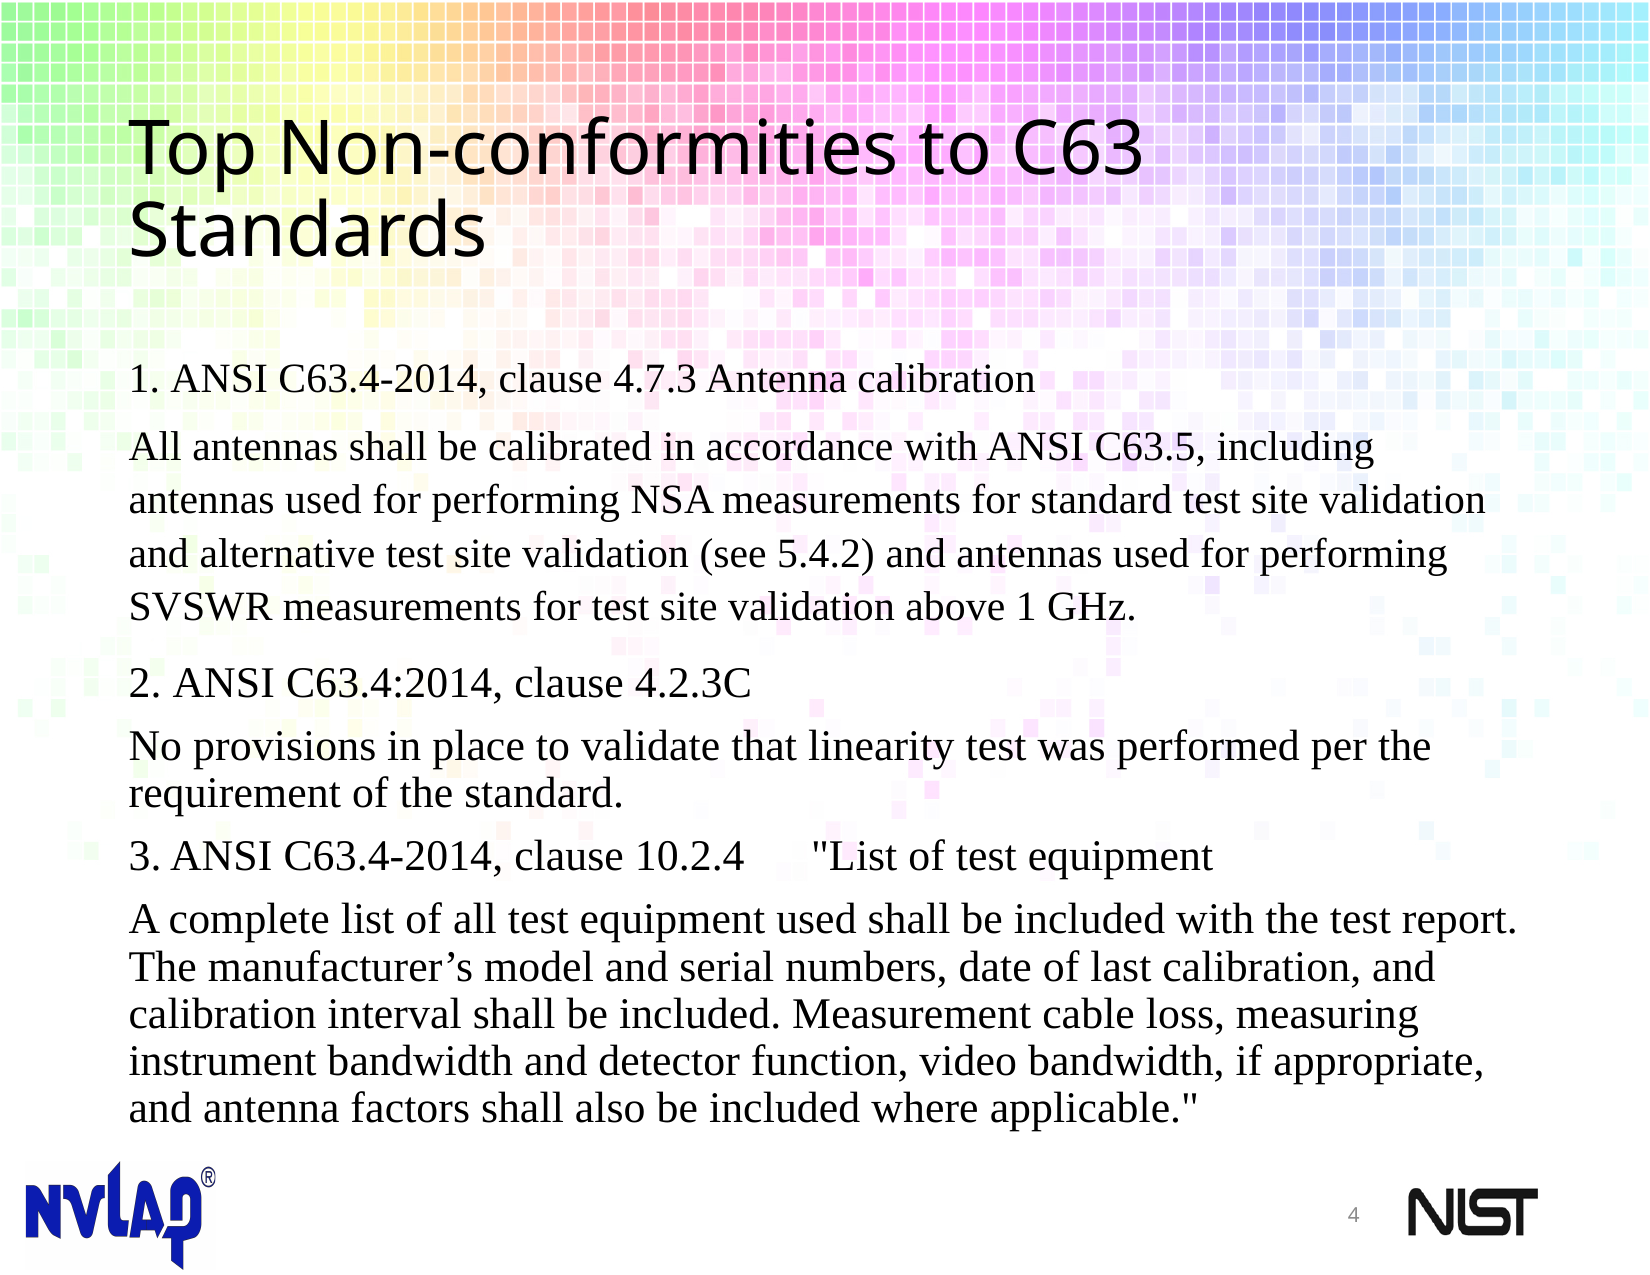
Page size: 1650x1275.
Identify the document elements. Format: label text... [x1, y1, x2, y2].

slide_number 4 [1165, 1181, 1375, 1250]
title Top Non-conformities to C63 Standards [113, 67, 1537, 315]
list 1. ANSI C63.4-2014, clause 4.7.3 Antenna calibration All antennas shall be calibrated in accordance with ANSI C63.5, including antennas used for performing NSA measurements for standard test site validation and alternative test site validation (see 5.4.2) and antennas used for performing SVSWR measurements for test site validation above 1 GHz. 2. ANSI C63.4:2014, clause 4.2.3C No provisions in place to validate that linearity test was performed per the requirement of the standard. 3. ANSI C63.4-2014, clause 10.2.4 "List of test equipment A complete list of all test equipment used shall be included with the test report. The manufacturer’s model and serial numbers, date of last calibration, and calibration interval shall be included. Measurement cable loss, measuring instrument bandwidth and detector function, video bandwidth, if appropriate, and antenna factors shall also be included where applicable." [113, 339, 1537, 1149]
picture [0, 0, 1650, 1263]
